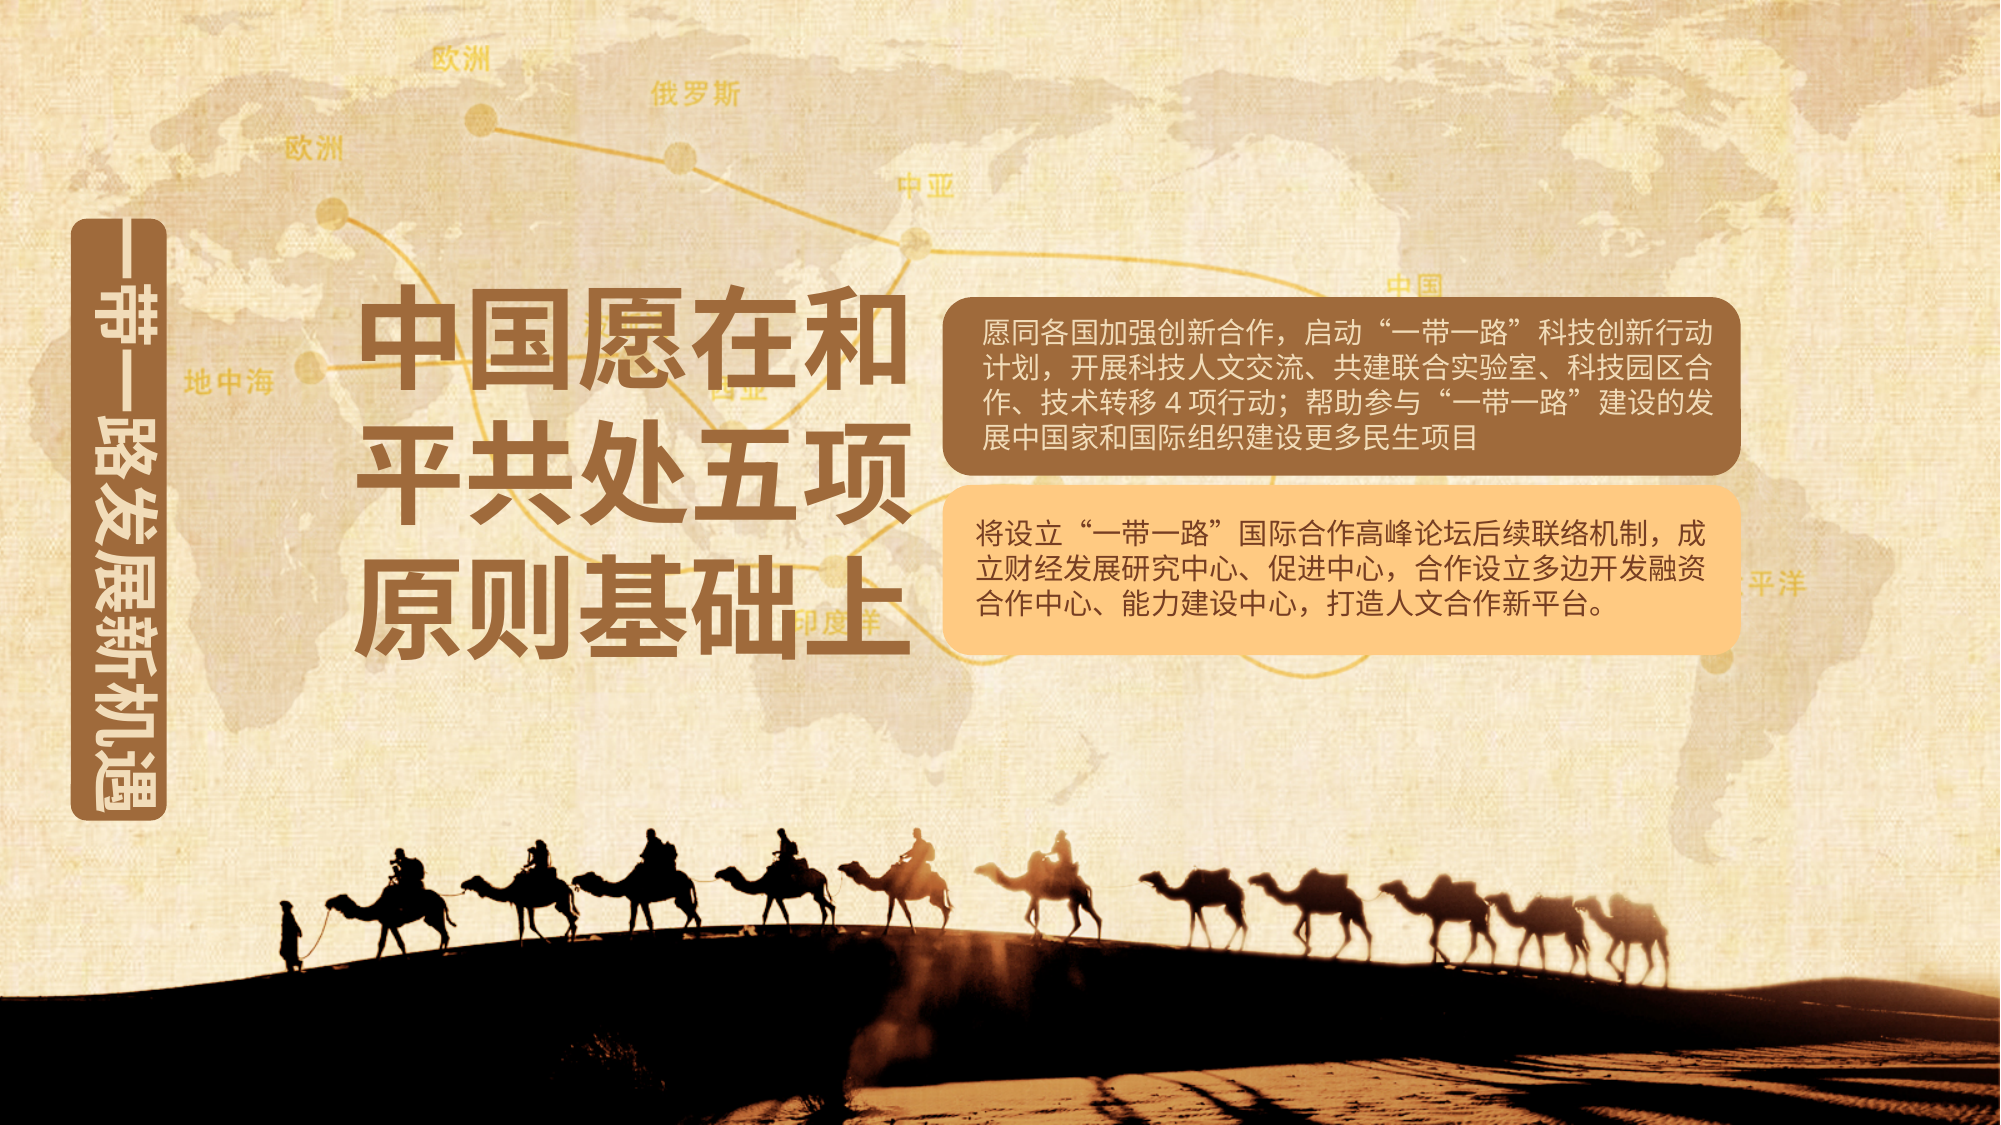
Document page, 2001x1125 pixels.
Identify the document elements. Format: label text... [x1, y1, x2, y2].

picture [0, 0, 2000, 1125]
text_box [942, 484, 1741, 656]
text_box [64, 199, 176, 821]
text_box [942, 297, 1753, 476]
text_box 中国愿在和平共处五项原则基础上 [337, 260, 994, 681]
